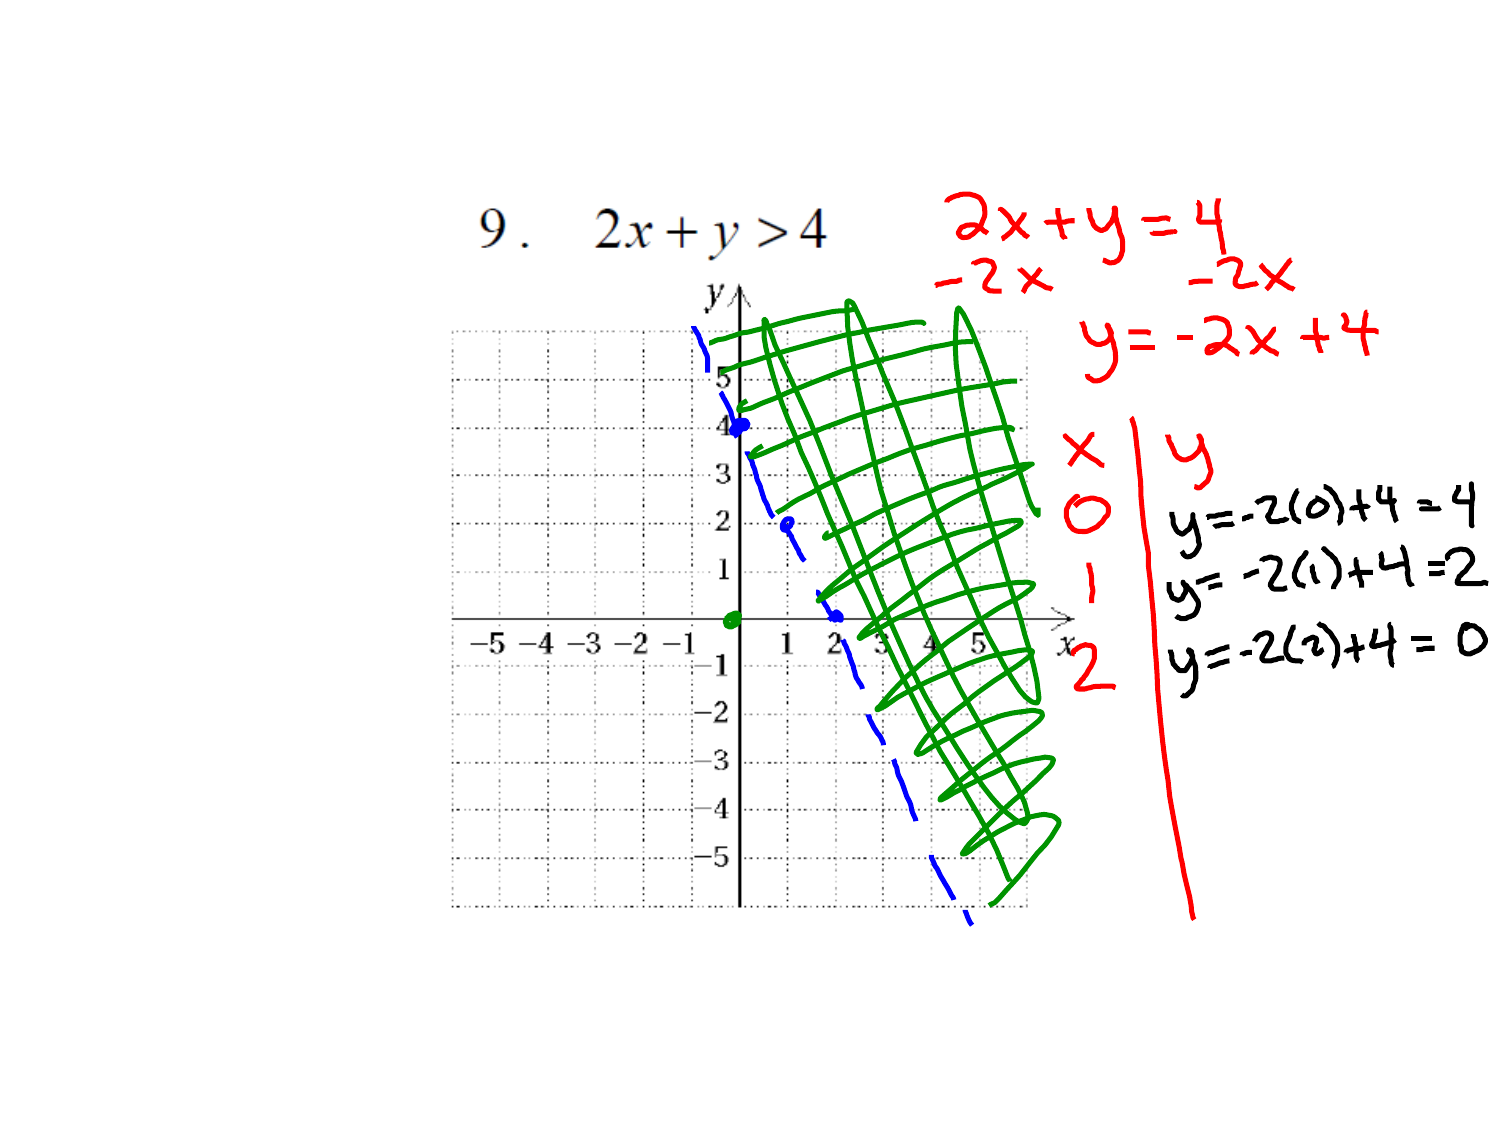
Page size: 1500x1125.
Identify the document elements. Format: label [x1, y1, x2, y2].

text_box [1370, 628, 1390, 648]
text_box [1314, 317, 1319, 336]
text_box [1206, 646, 1230, 656]
text_box [1092, 324, 1117, 382]
text_box [1197, 201, 1217, 223]
text_box [1418, 501, 1432, 505]
text_box [1355, 558, 1360, 571]
text_box [1351, 504, 1370, 511]
text_box [1262, 343, 1279, 355]
text_box [1345, 646, 1365, 653]
text_box [708, 300, 1060, 906]
text_box [1453, 485, 1471, 504]
text_box [1352, 634, 1357, 647]
text_box [1368, 327, 1379, 333]
text_box [1416, 647, 1435, 651]
text_box [1151, 231, 1172, 235]
text_box [1290, 489, 1302, 523]
text_box [1168, 581, 1200, 620]
text_box [1446, 548, 1489, 585]
text_box [1195, 574, 1220, 583]
text_box [1401, 546, 1414, 587]
text_box [1285, 626, 1303, 663]
text_box [1265, 259, 1292, 291]
text_box [1204, 317, 1240, 356]
picture [412, 187, 1087, 938]
text_box [1355, 650, 1360, 662]
text_box [1092, 645, 1096, 667]
text_box [1362, 311, 1369, 356]
text_box [1092, 207, 1124, 264]
text_box [1169, 648, 1197, 697]
text_box [1092, 497, 1110, 531]
text_box [1142, 217, 1171, 221]
text_box [1293, 551, 1308, 588]
text_box [1243, 570, 1260, 578]
text_box [1342, 314, 1363, 332]
text_box [1241, 651, 1252, 656]
text_box [1307, 497, 1329, 517]
text_box [1429, 571, 1445, 575]
text_box [1208, 584, 1223, 589]
text_box [1377, 485, 1390, 503]
text_box [1188, 280, 1213, 284]
text_box [1276, 278, 1295, 291]
text_box [1310, 564, 1319, 584]
text_box [1209, 660, 1230, 668]
text_box [1130, 417, 1195, 921]
text_box [1322, 547, 1340, 590]
text_box [1360, 508, 1367, 521]
text_box [1315, 339, 1322, 353]
text_box [1251, 328, 1276, 355]
text_box [1389, 623, 1394, 666]
text_box [1389, 486, 1398, 523]
text_box [1358, 574, 1363, 588]
text_box [1207, 512, 1233, 519]
text_box [1092, 455, 1105, 467]
text_box [1171, 511, 1201, 558]
text_box [1379, 552, 1405, 569]
text_box [1459, 623, 1487, 655]
text_box [1349, 571, 1373, 576]
text_box [1303, 636, 1324, 655]
text_box [1358, 489, 1363, 506]
text_box [1255, 497, 1288, 523]
text_box [1247, 326, 1263, 344]
text_box [1092, 668, 1116, 689]
text_box [1242, 515, 1254, 520]
text_box [1216, 198, 1225, 255]
text_box [1166, 434, 1212, 489]
text_box [1261, 556, 1288, 590]
text_box [1216, 258, 1259, 288]
text_box [1470, 483, 1474, 527]
text_box [1323, 485, 1343, 524]
text_box [1254, 632, 1285, 662]
text_box [1259, 263, 1276, 279]
text_box [1420, 506, 1441, 510]
text_box [1213, 522, 1235, 528]
text_box [1317, 622, 1339, 668]
